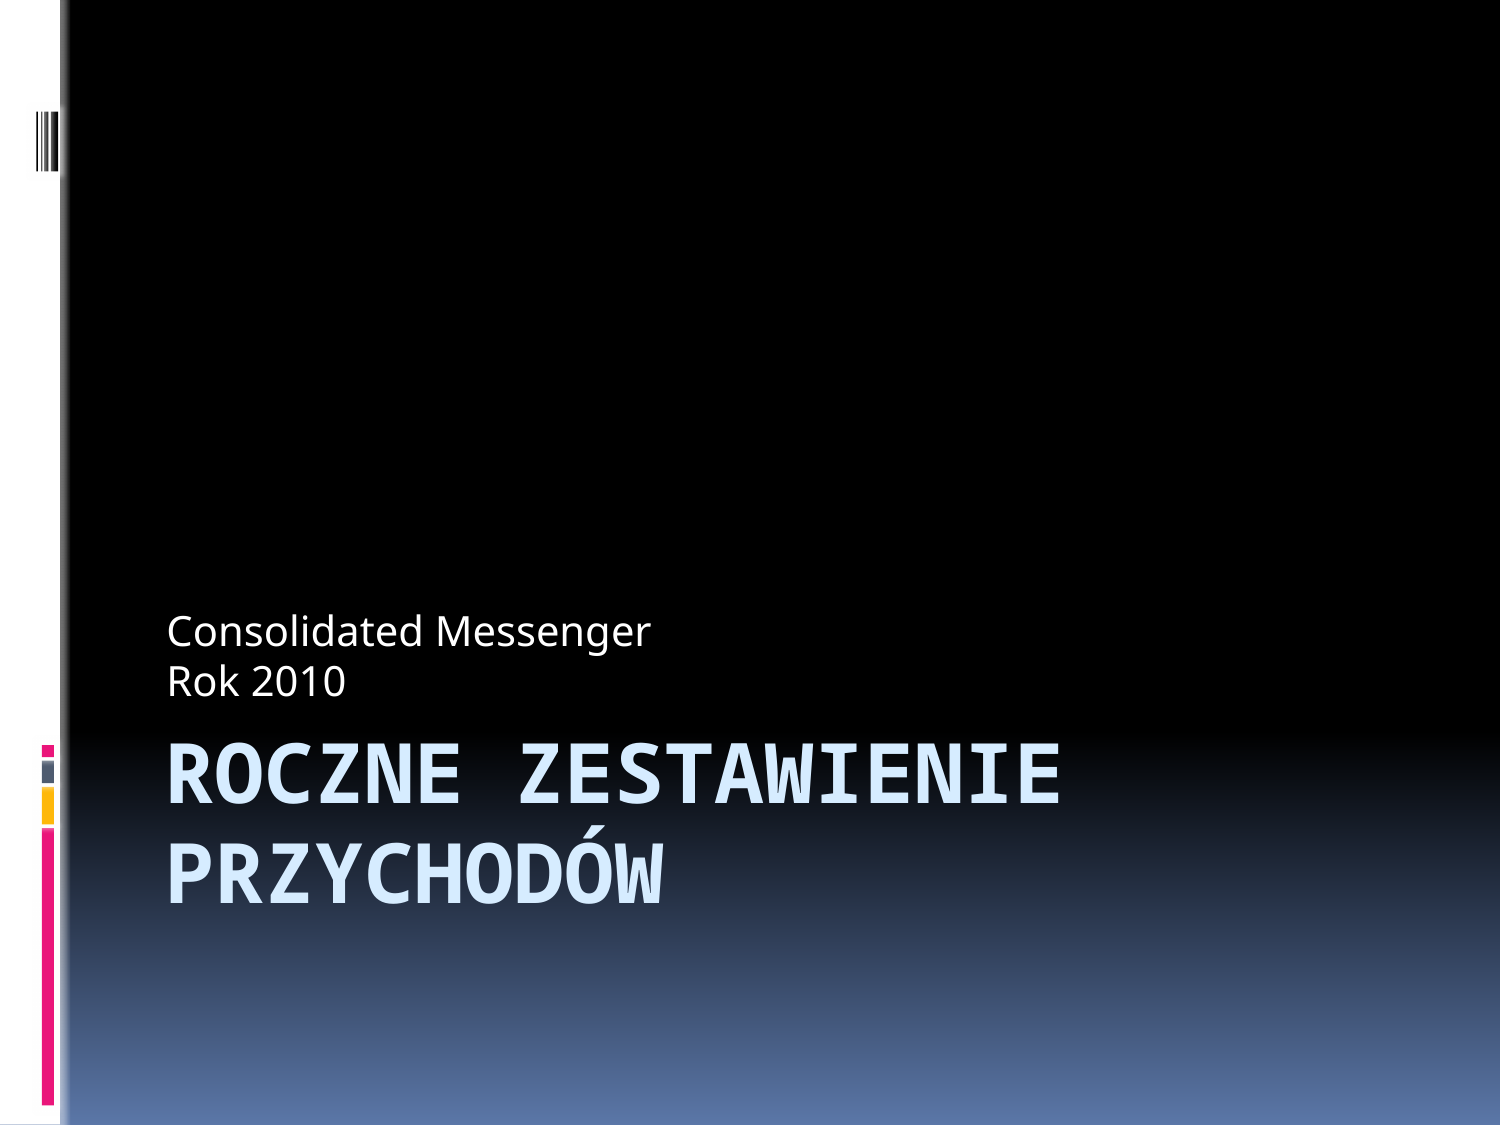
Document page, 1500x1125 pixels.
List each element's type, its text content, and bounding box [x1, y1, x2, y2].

subtitle Consolidated Messenger Rok 2010 [150, 464, 1425, 713]
title Roczne zestawienie przychodów [150, 713, 1425, 1037]
